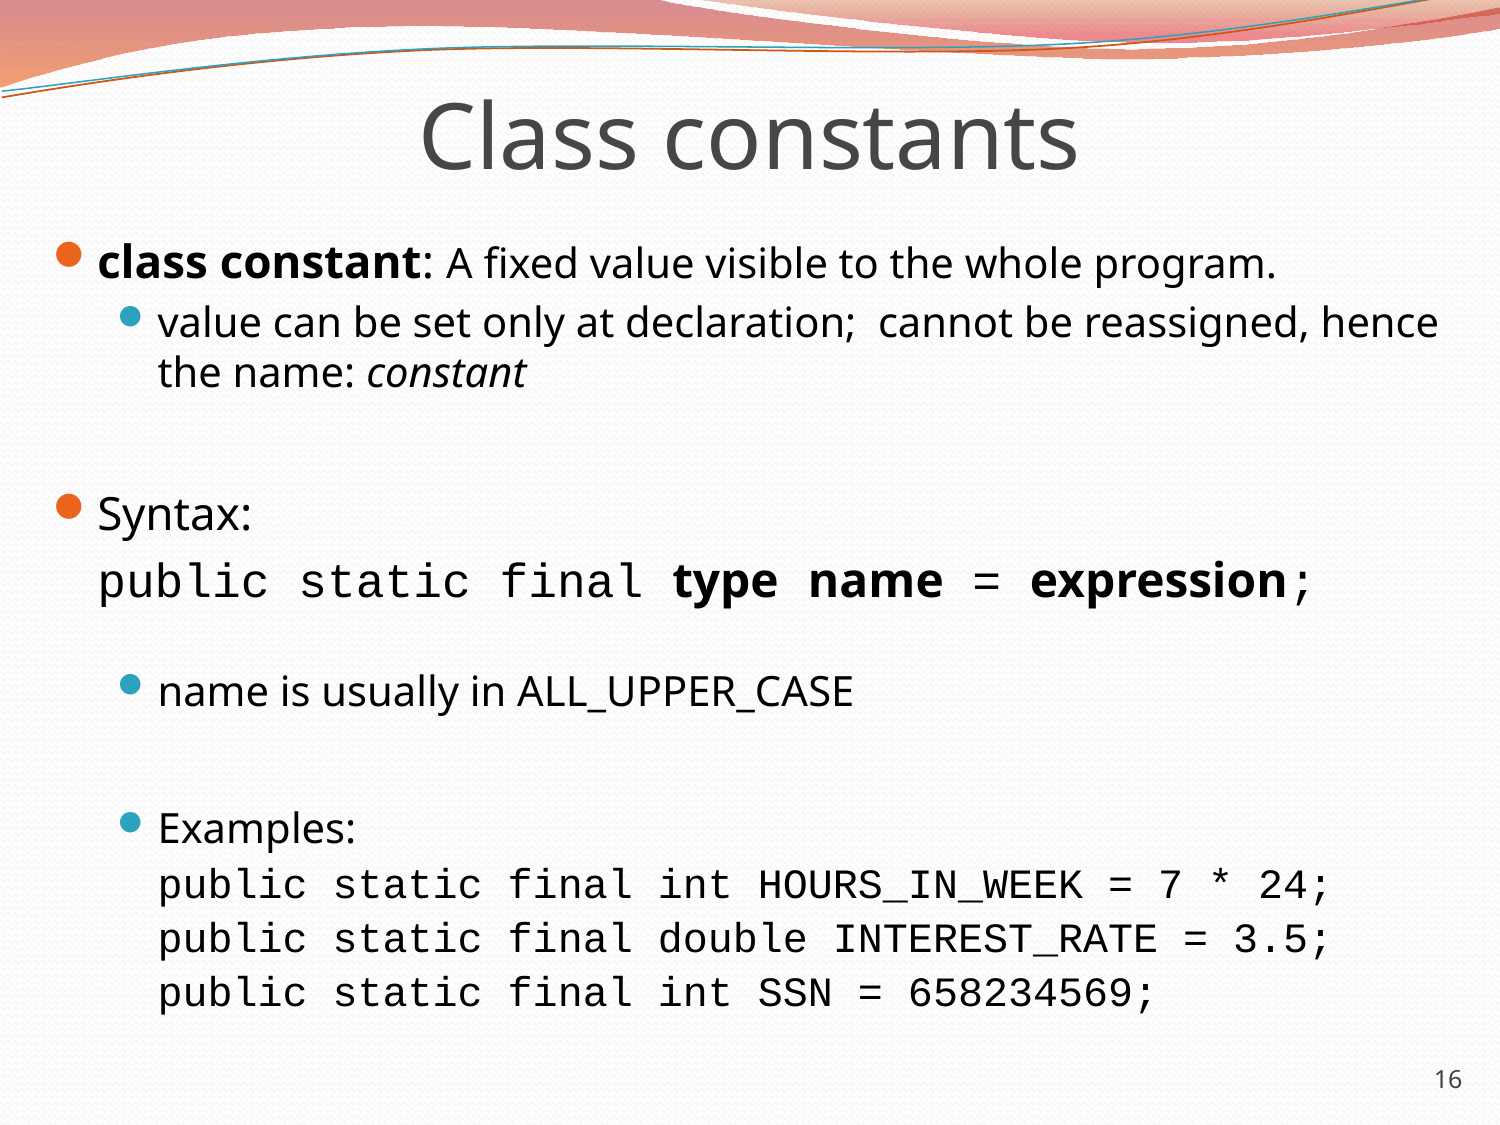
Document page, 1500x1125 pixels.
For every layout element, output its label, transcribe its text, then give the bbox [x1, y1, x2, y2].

title Class constants [75, 72, 1425, 188]
list class constant: A fixed value visible to the whole program. value can be set only at declaration; cannot be reassigned, hence the name: constant Syntax: public static final type name = expression; name is usually in ALL_UPPER_CASE Examples: public static final int HOURS_IN_WEEK = 7 * 24; public static final double INTEREST_RATE = 3.5; public static final int SSN = 658234569; [37, 224, 1500, 1075]
